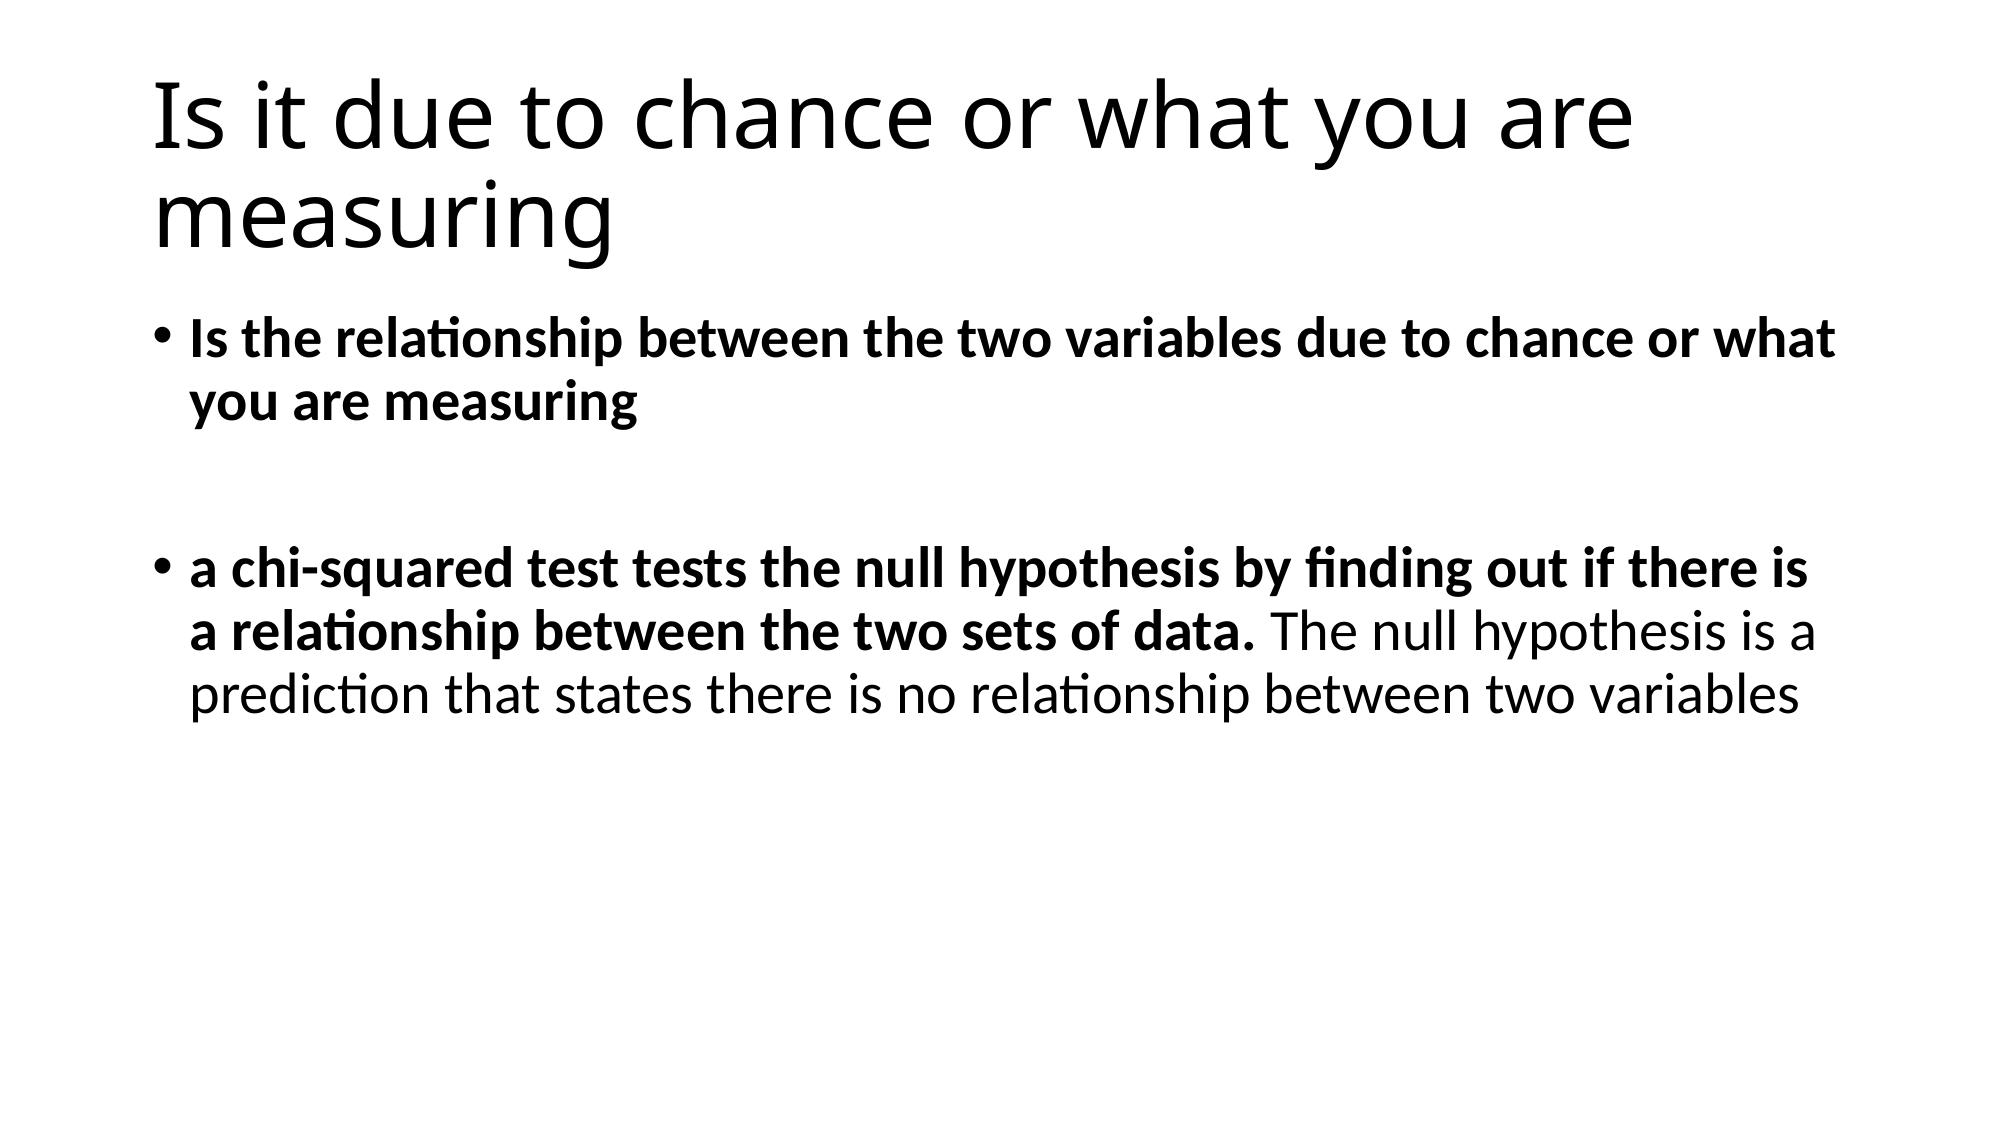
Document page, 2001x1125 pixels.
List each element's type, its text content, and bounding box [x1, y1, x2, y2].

title Is it due to chance or what you are measuring [137, 59, 1863, 278]
list Is the relationship between the two variables due to chance or what you are measuring a chi-squared test tests the null hypothesis by finding out if there is a relationship between the two sets of data. The null hypothesis is a prediction that states there is no relationship between two variables [137, 299, 1863, 1014]
